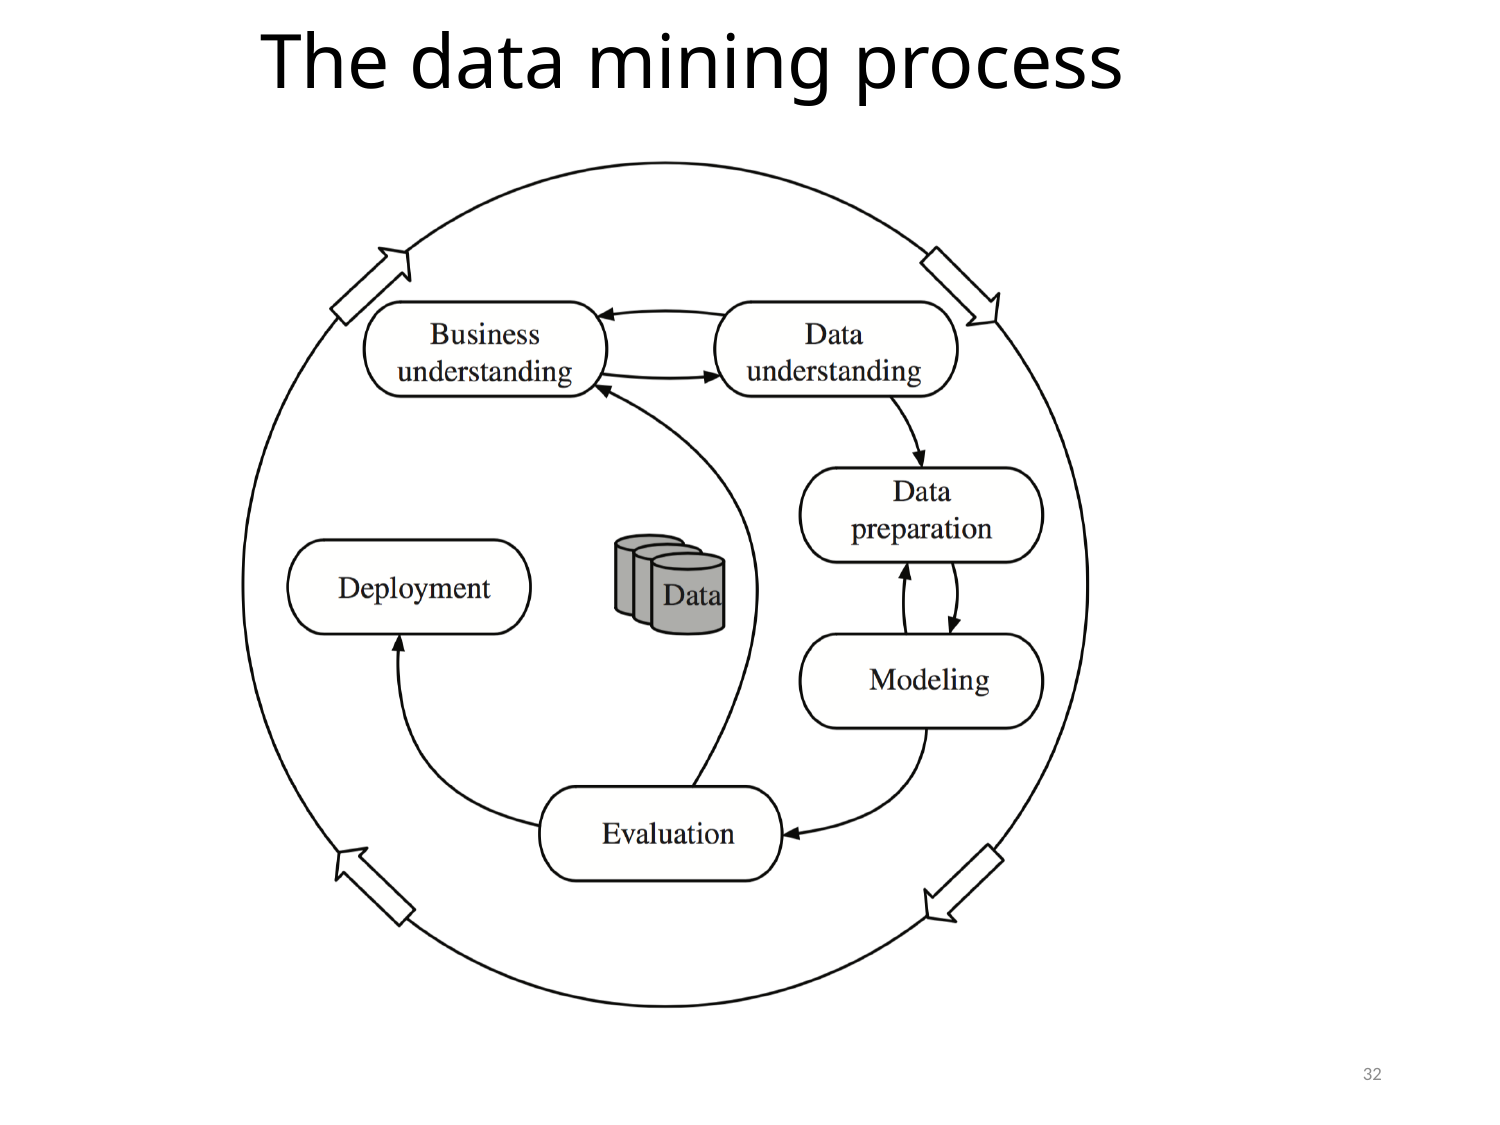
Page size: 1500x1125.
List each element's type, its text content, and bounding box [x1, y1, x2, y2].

title The data mining process [245, 0, 1500, 159]
picture [219, 137, 1118, 1022]
slide_number 32 [1059, 1042, 1397, 1103]
